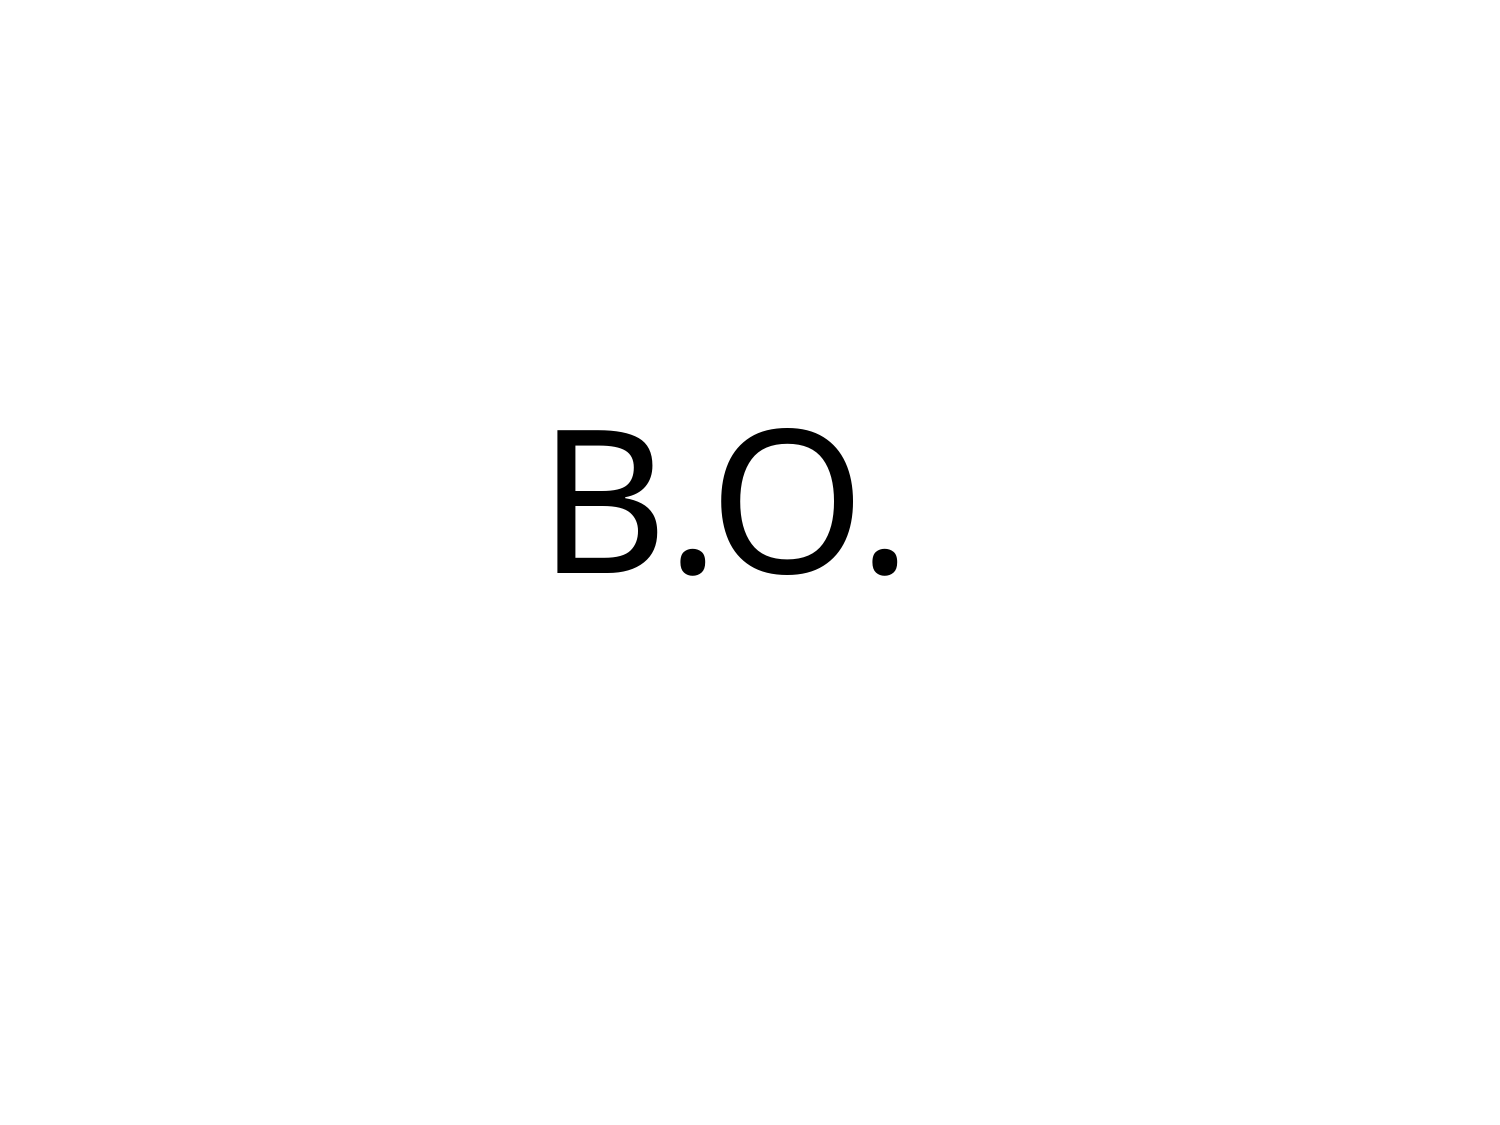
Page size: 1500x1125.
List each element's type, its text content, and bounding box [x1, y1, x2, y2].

title B.O. [50, 399, 1400, 588]
